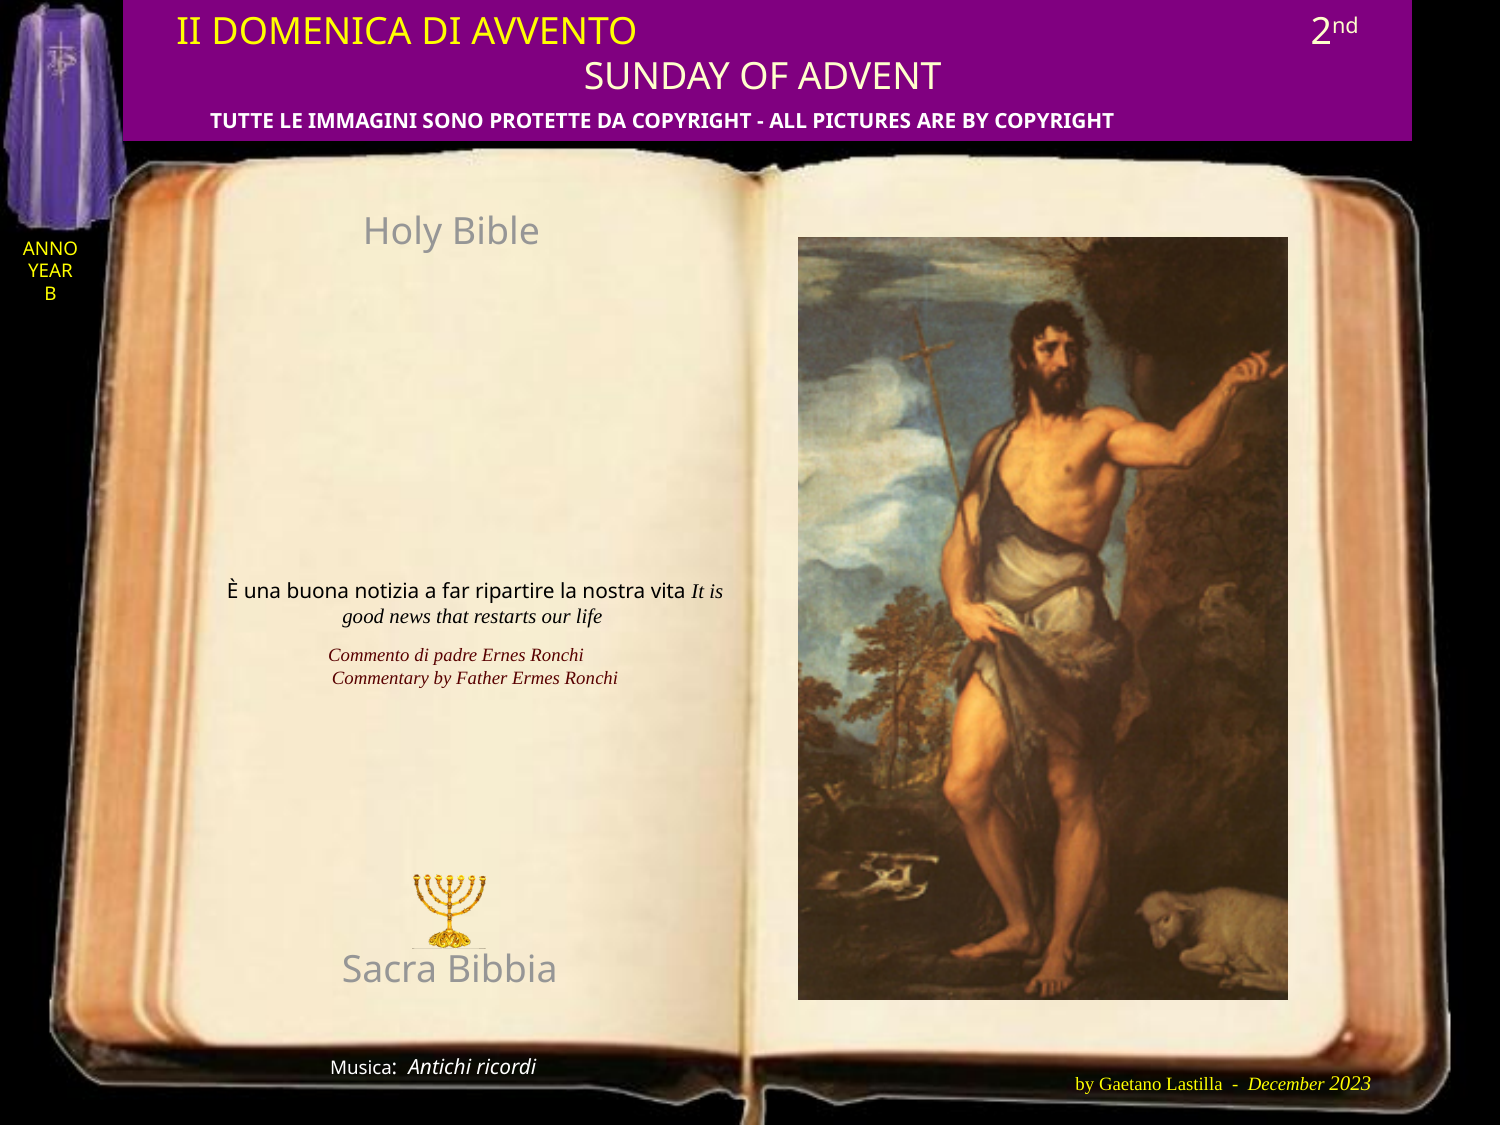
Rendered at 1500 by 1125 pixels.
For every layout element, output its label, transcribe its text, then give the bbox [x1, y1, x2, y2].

text_box Sacra Bibbia [187, 937, 713, 998]
text_box II DOMENICA DI AVVENTO 2nd SUNDAY OF ADVENT TUTTE LE IMMAGINI SONO PROTETTE DA COPYRIGHT - ALL PICTURES ARE BY COPYRIGHT [123, 0, 1412, 141]
text_box Holy Bible [348, 199, 556, 260]
text_box È una buona notizia a far ripartire la nostra vita It is good news that restarts our life [200, 570, 750, 635]
text_box by Gaetano Lastilla - December 2023 [912, 1062, 1500, 1103]
text_box ANNO YEAR B [7, 229, 93, 312]
picture [0, 0, 1500, 1125]
text_box Commento di padre Ernes Ronchi Commentary by Father Ermes Ronchi [312, 635, 638, 696]
text_box Musica: Antichi ricordi [76, 1046, 790, 1087]
